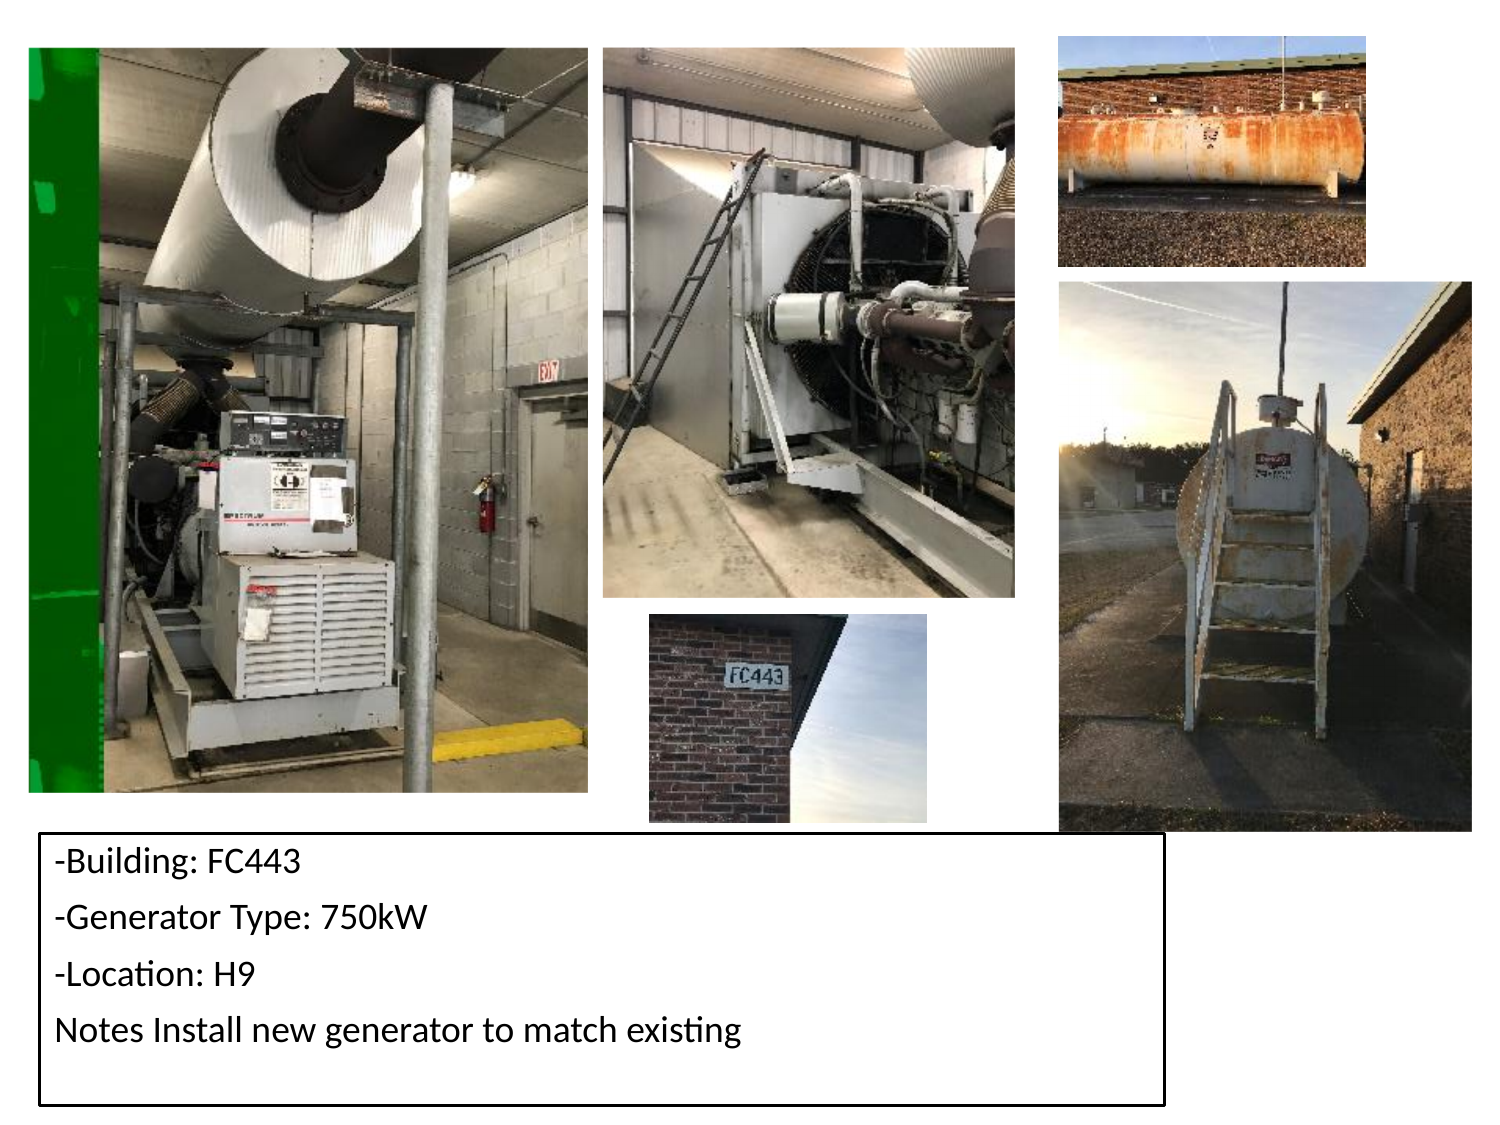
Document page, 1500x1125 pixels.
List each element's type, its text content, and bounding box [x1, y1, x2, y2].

text_box -Building: FC443 -Generator Type: 750kW -Location: H9 Notes Install new generator to match existing [39, 833, 1165, 1106]
picture [0, 36, 1500, 831]
